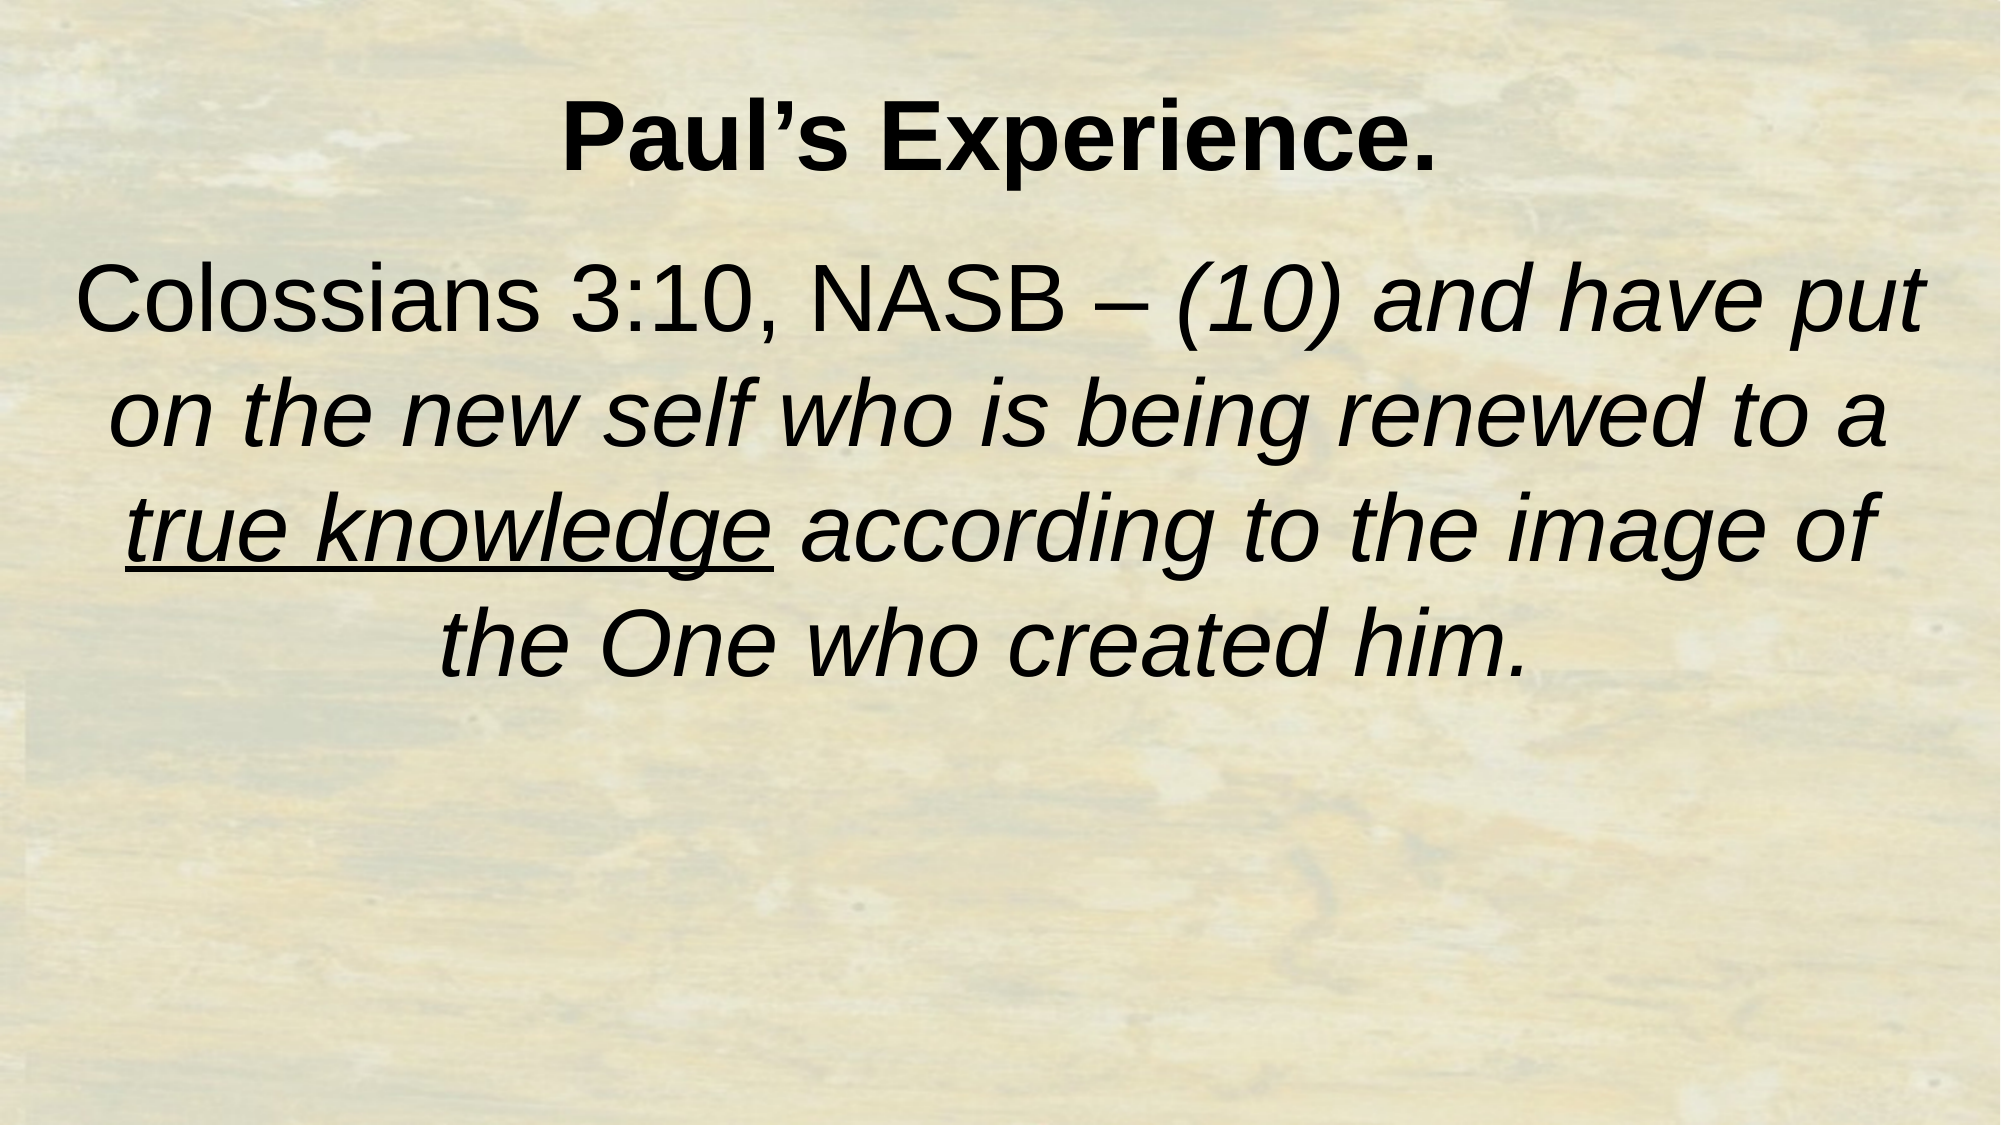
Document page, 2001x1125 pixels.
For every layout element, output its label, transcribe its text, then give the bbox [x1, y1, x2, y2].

text_box Paul’s Experience. Colossians 3:10, NASB – (10) and have put on the new self who is being renewed to a true knowledge according to the image of the One who created him. [57, 63, 1943, 703]
picture [0, 0, 2001, 1125]
